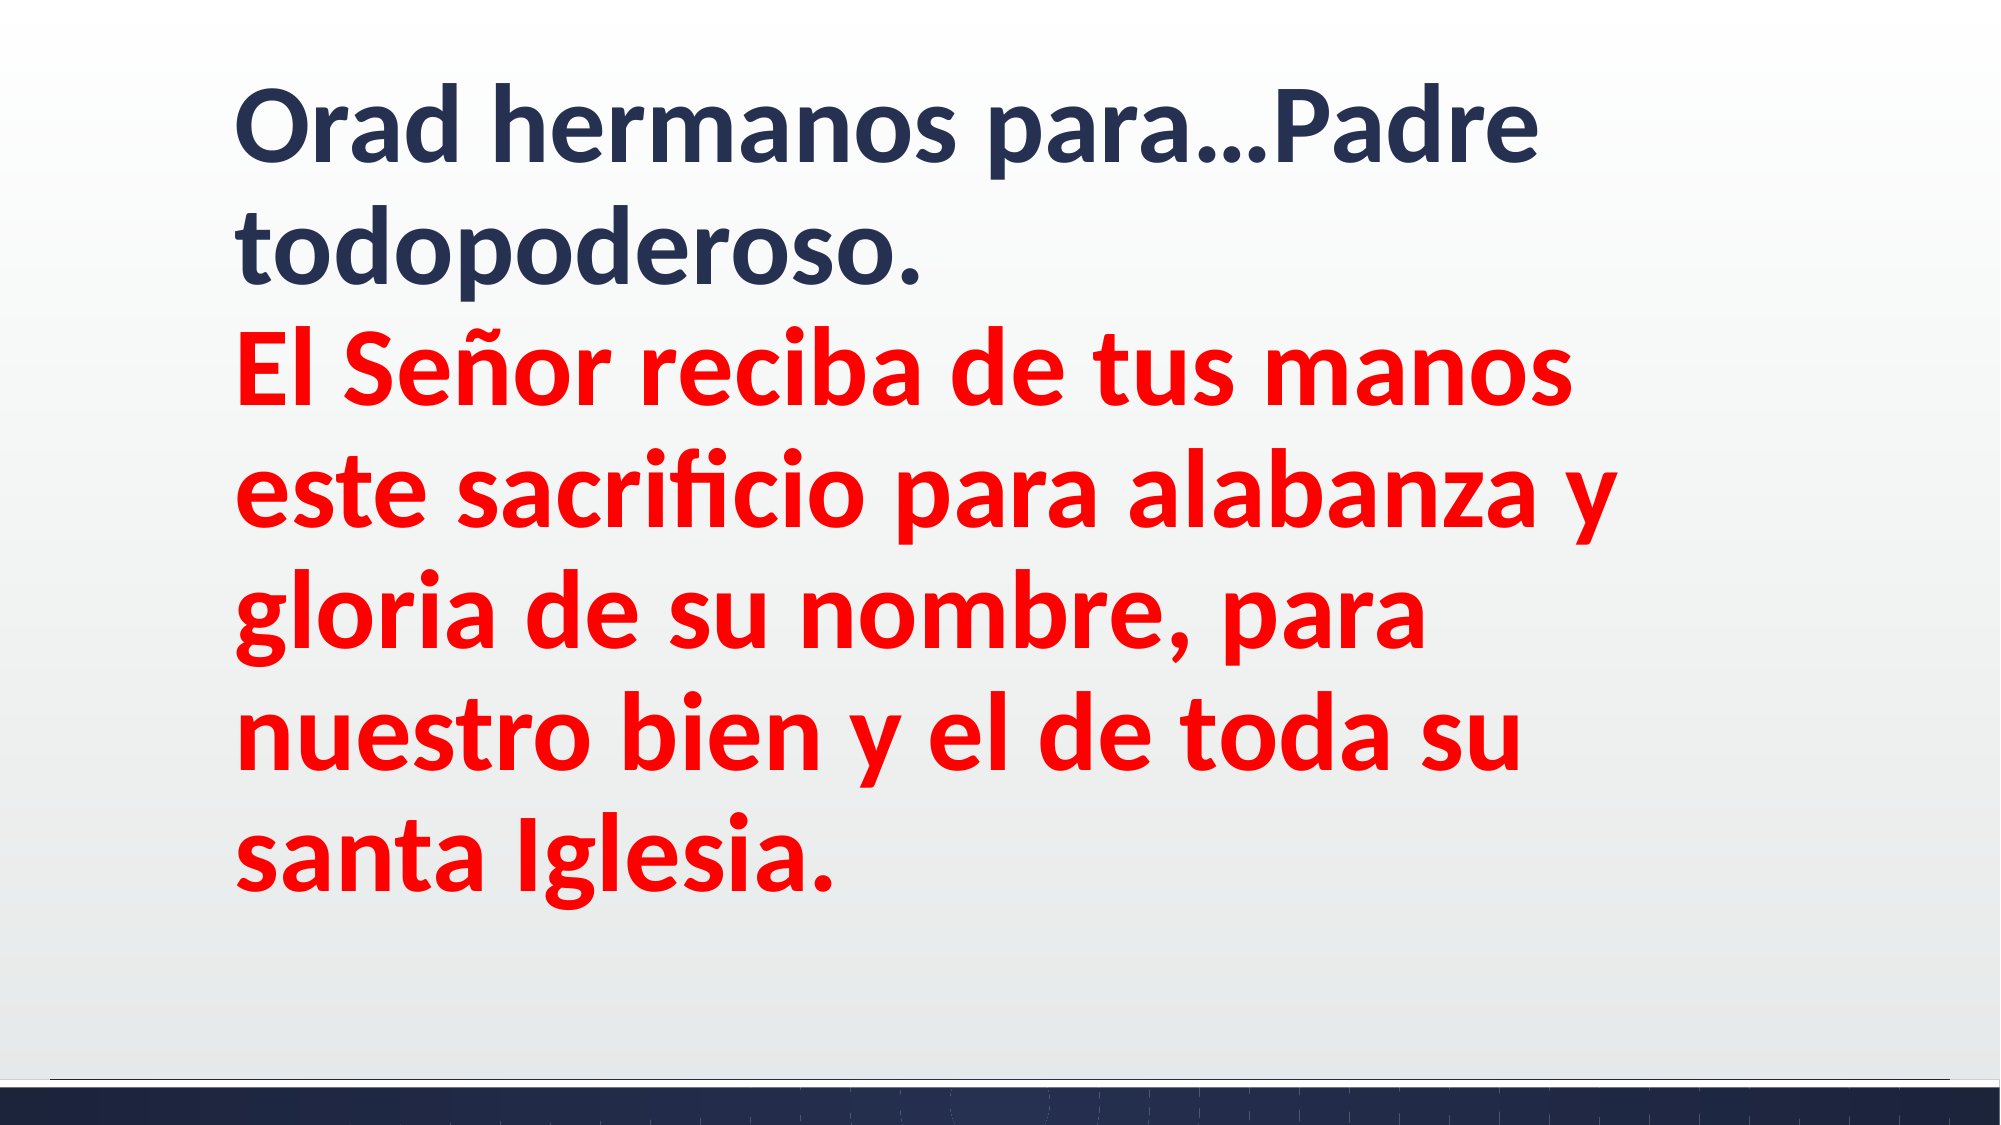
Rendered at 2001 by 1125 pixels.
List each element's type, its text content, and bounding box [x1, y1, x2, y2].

title Orad hermanos para…Padre todopoderoso. El Señor reciba de tus manos este sacrificio para alabanza y gloria de su nombre, para nuestro bien y el de toda su santa Iglesia. [219, 76, 1780, 1059]
